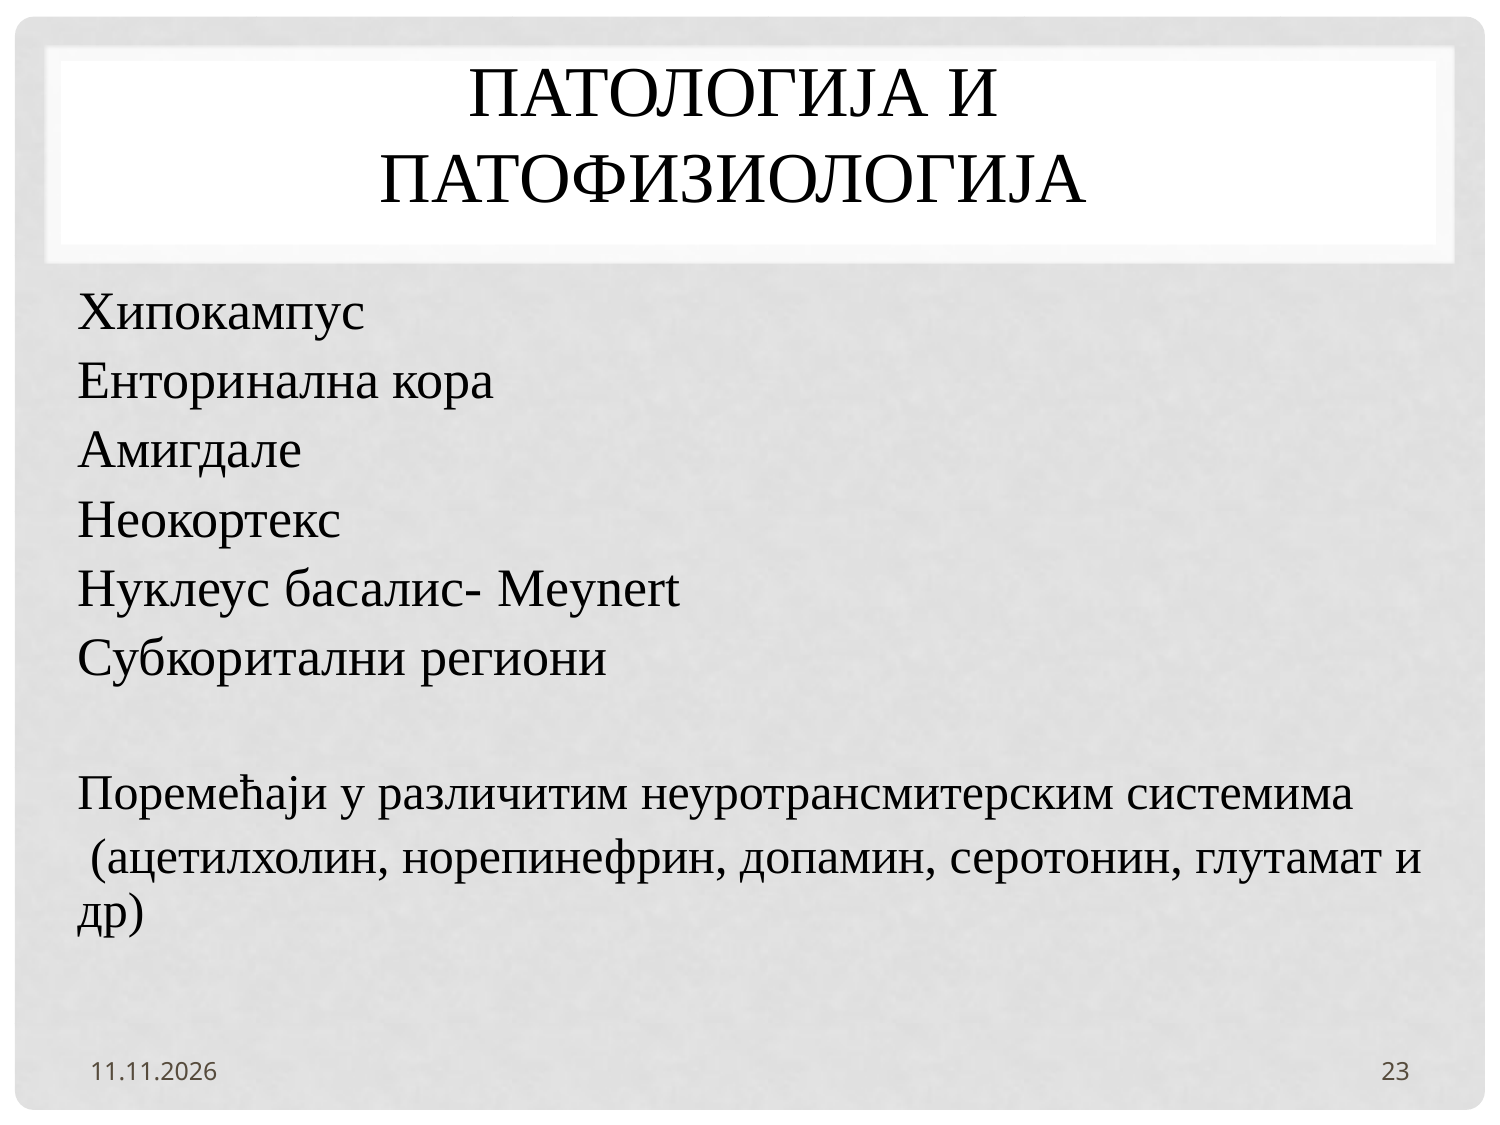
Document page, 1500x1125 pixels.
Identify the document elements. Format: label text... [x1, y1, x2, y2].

title патологија и патофизиологија [106, 37, 1362, 225]
text_box Хипокампус Енторинална кора Амигдале Неокортекс Нуклеус басалис- Meynert Субкоритални региони Поремећаји у различитим неуротрансмитерским системима (ацетилхолин, норепинефрин, допамин, серотонин, глутамат и др) [62, 275, 1450, 1043]
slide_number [75, 1042, 425, 1103]
slide_number 23 [1074, 1042, 1425, 1103]
